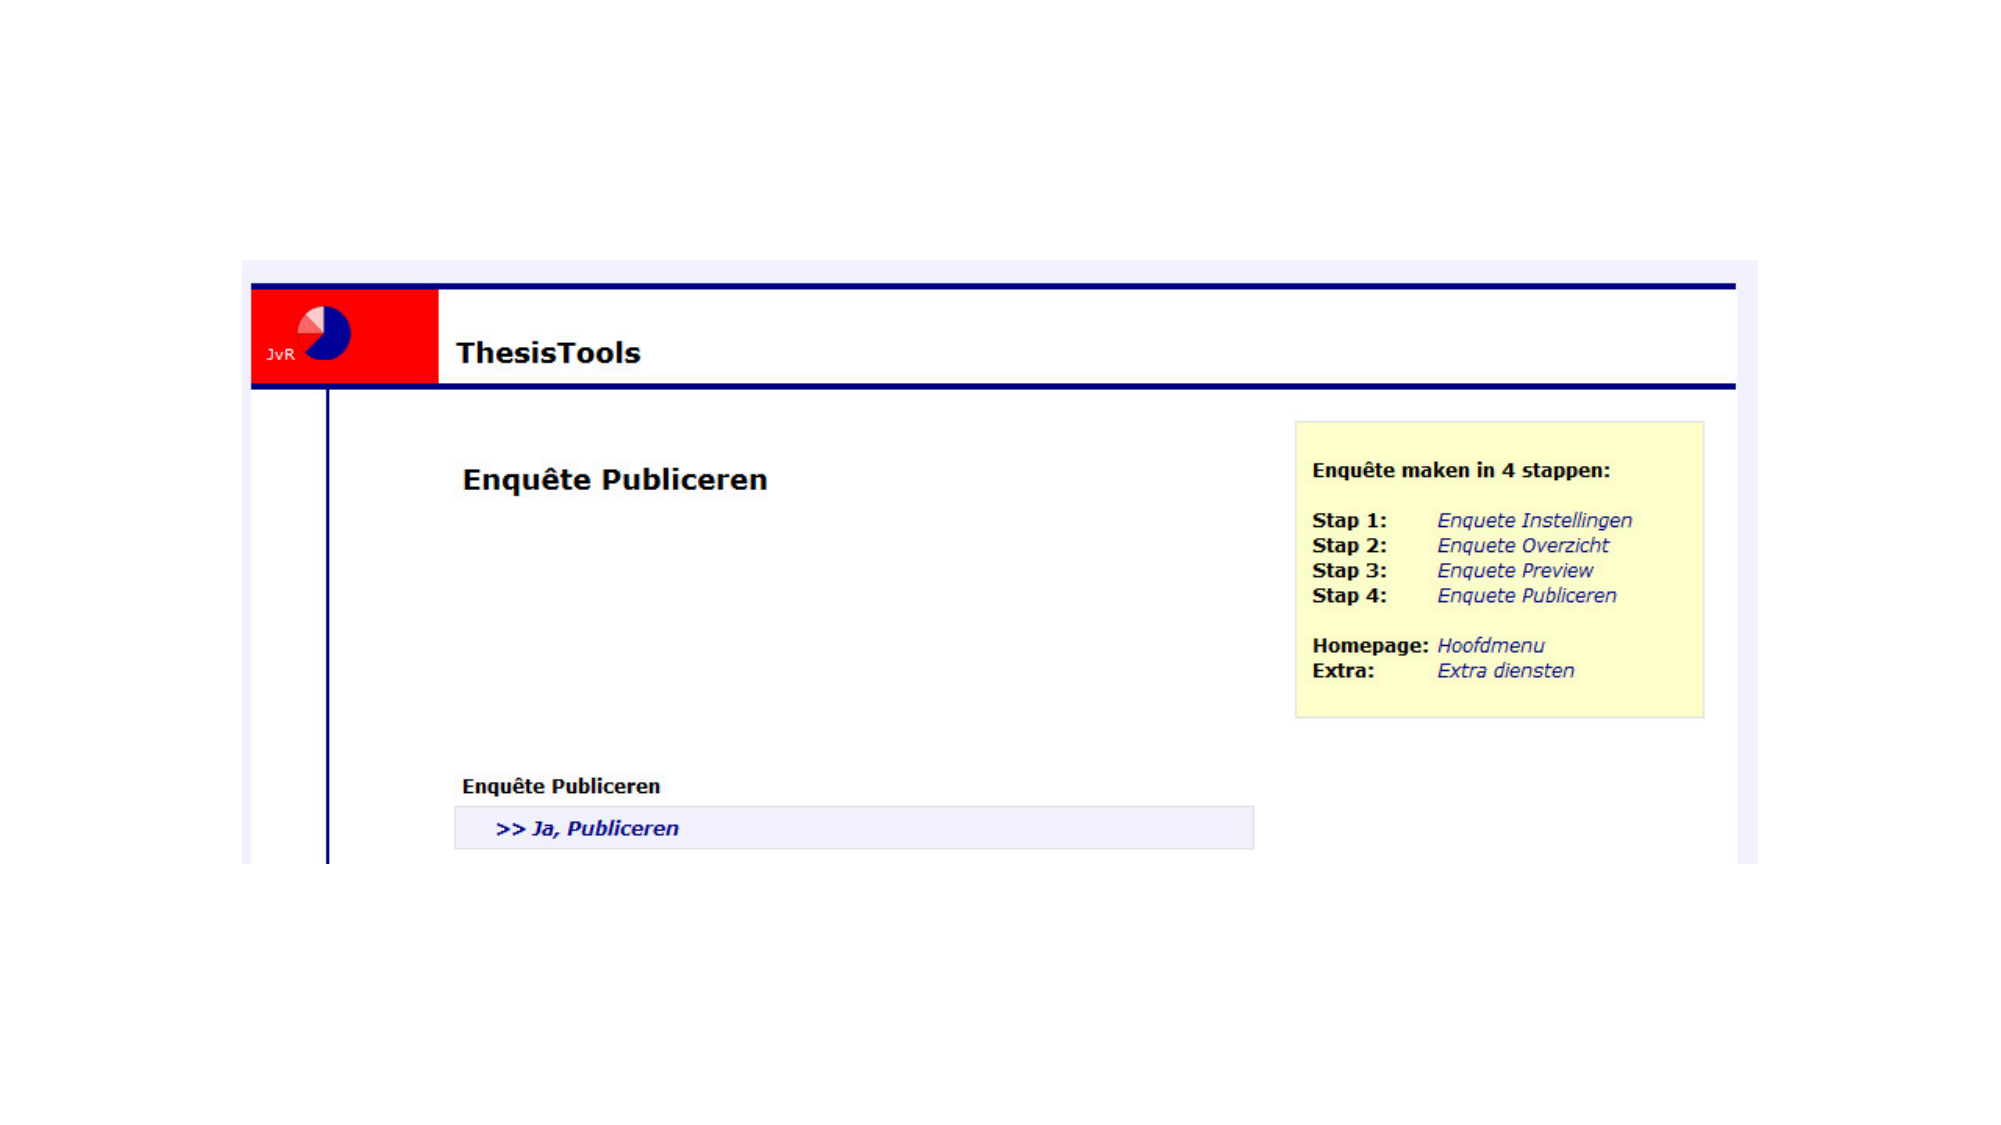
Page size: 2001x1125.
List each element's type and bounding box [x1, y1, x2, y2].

picture [242, 260, 1758, 865]
